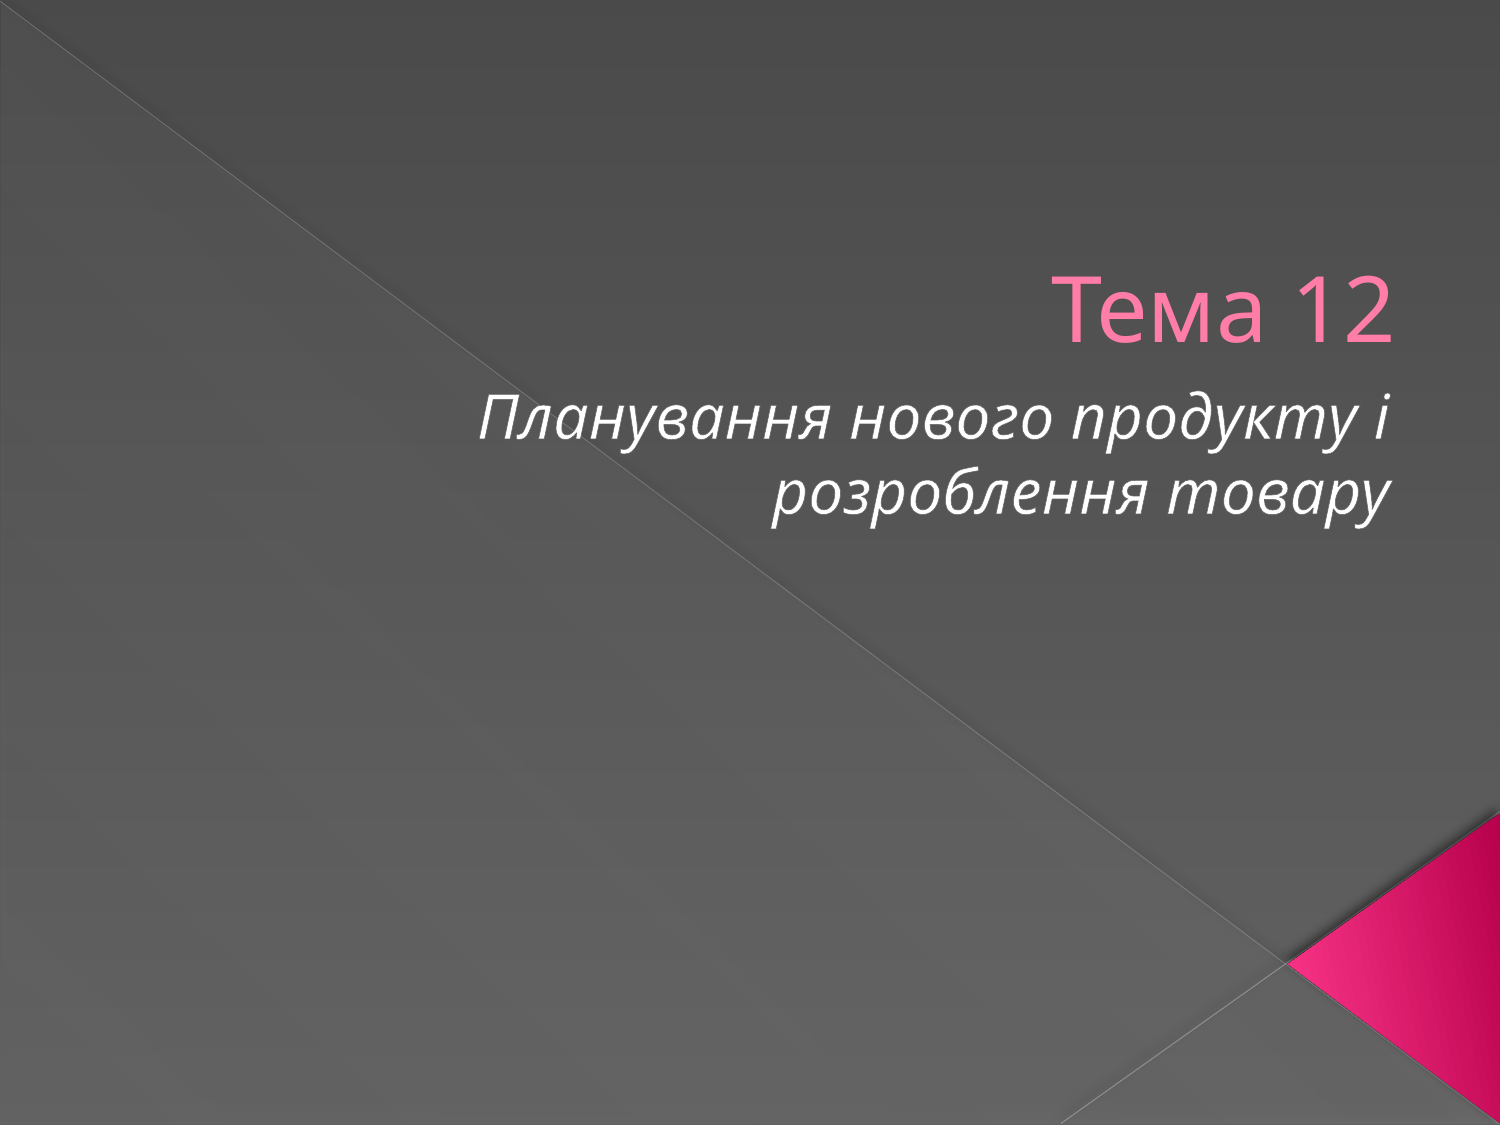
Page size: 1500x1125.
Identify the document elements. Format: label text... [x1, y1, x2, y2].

subtitle Планування нового продукту і розроблення товару [88, 369, 1412, 657]
title Тема 12 [88, 127, 1412, 369]
